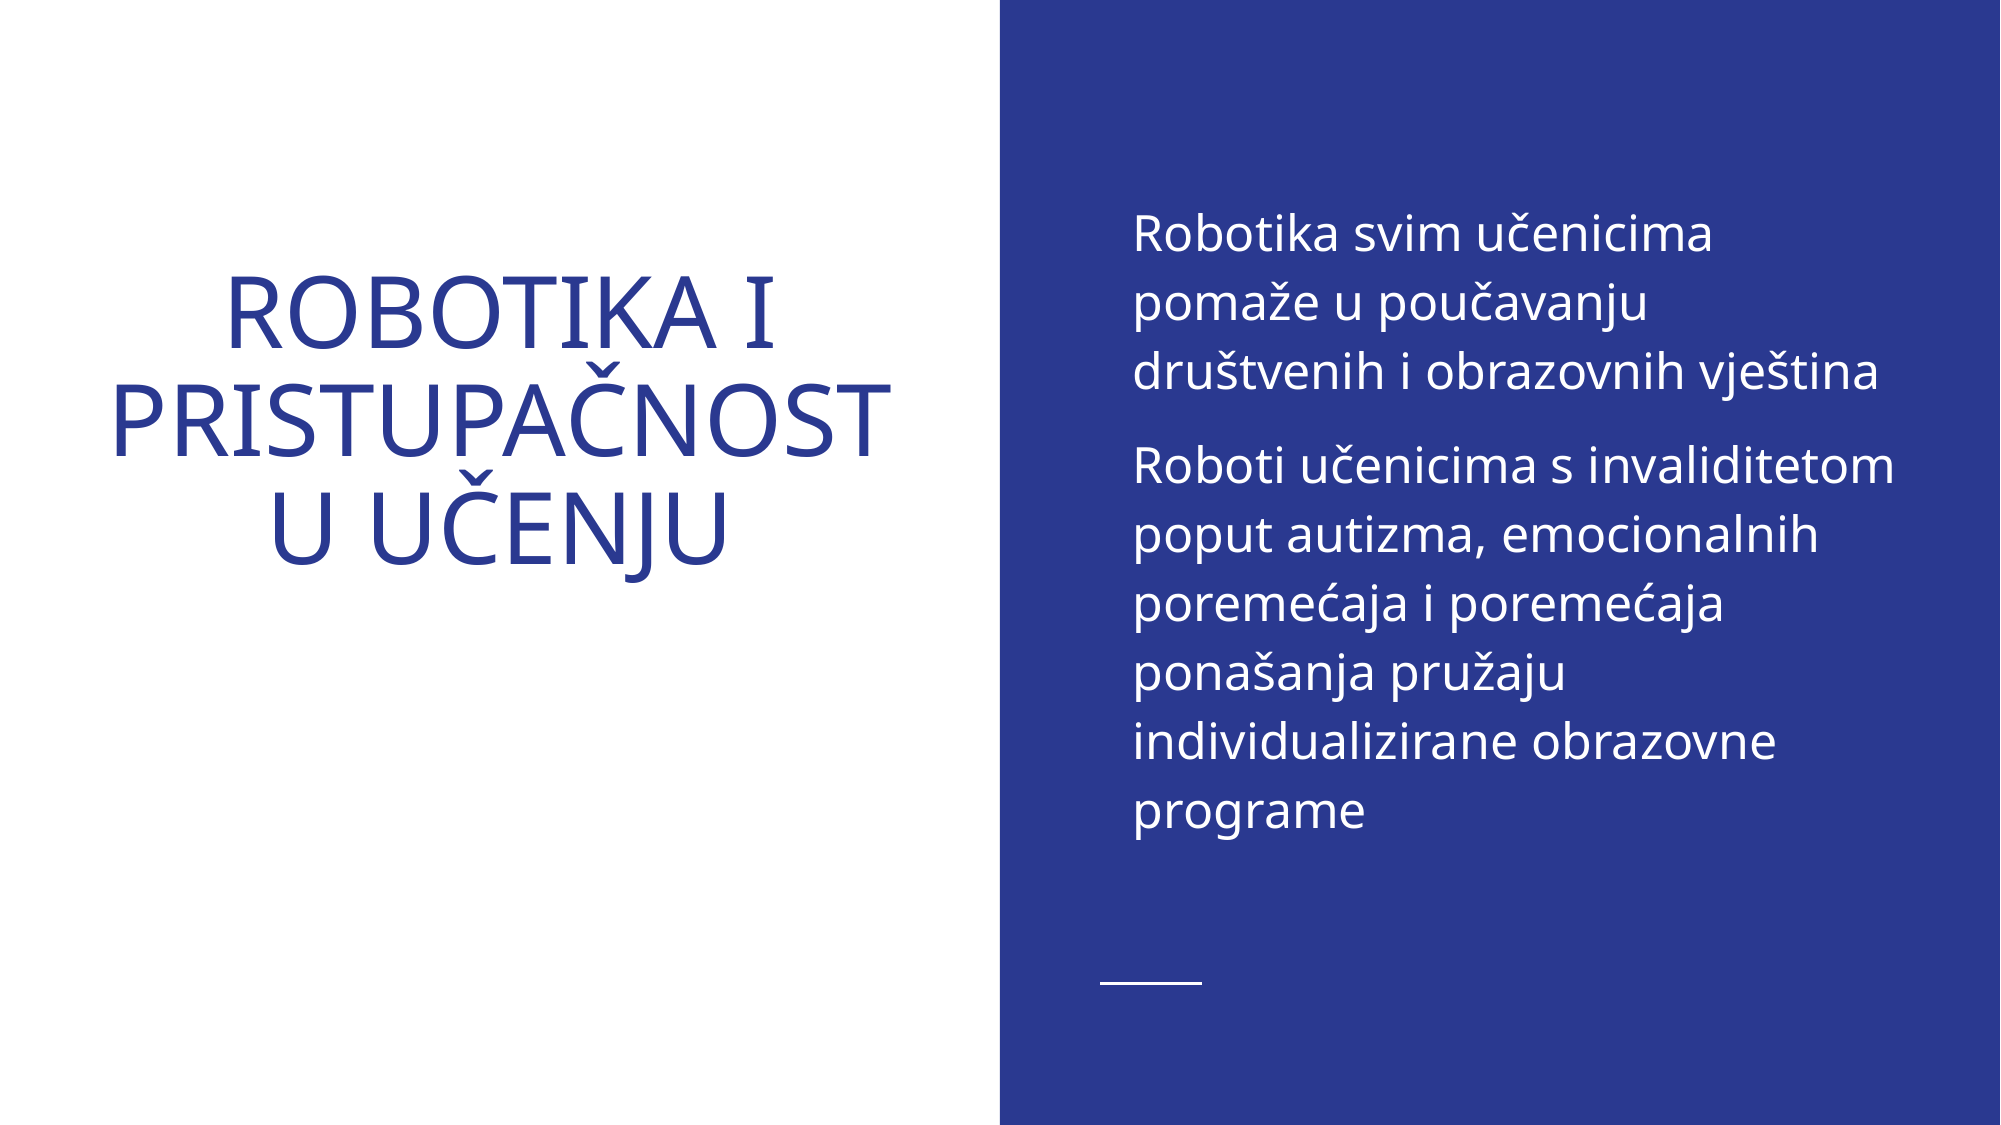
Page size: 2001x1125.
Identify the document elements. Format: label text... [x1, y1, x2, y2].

title ROBOTIKA I PRISTUPAČNOST U UČENJU [58, 251, 943, 594]
list Robotika svim učenicima pomaže u poučavanju društvenih i obrazovnih vještina Roboti učenicima s invaliditetom poput autizma, emocionalnih poremećaja i poremećaja ponašanja pružaju individualizirane obrazovne programe [1080, 158, 1920, 967]
